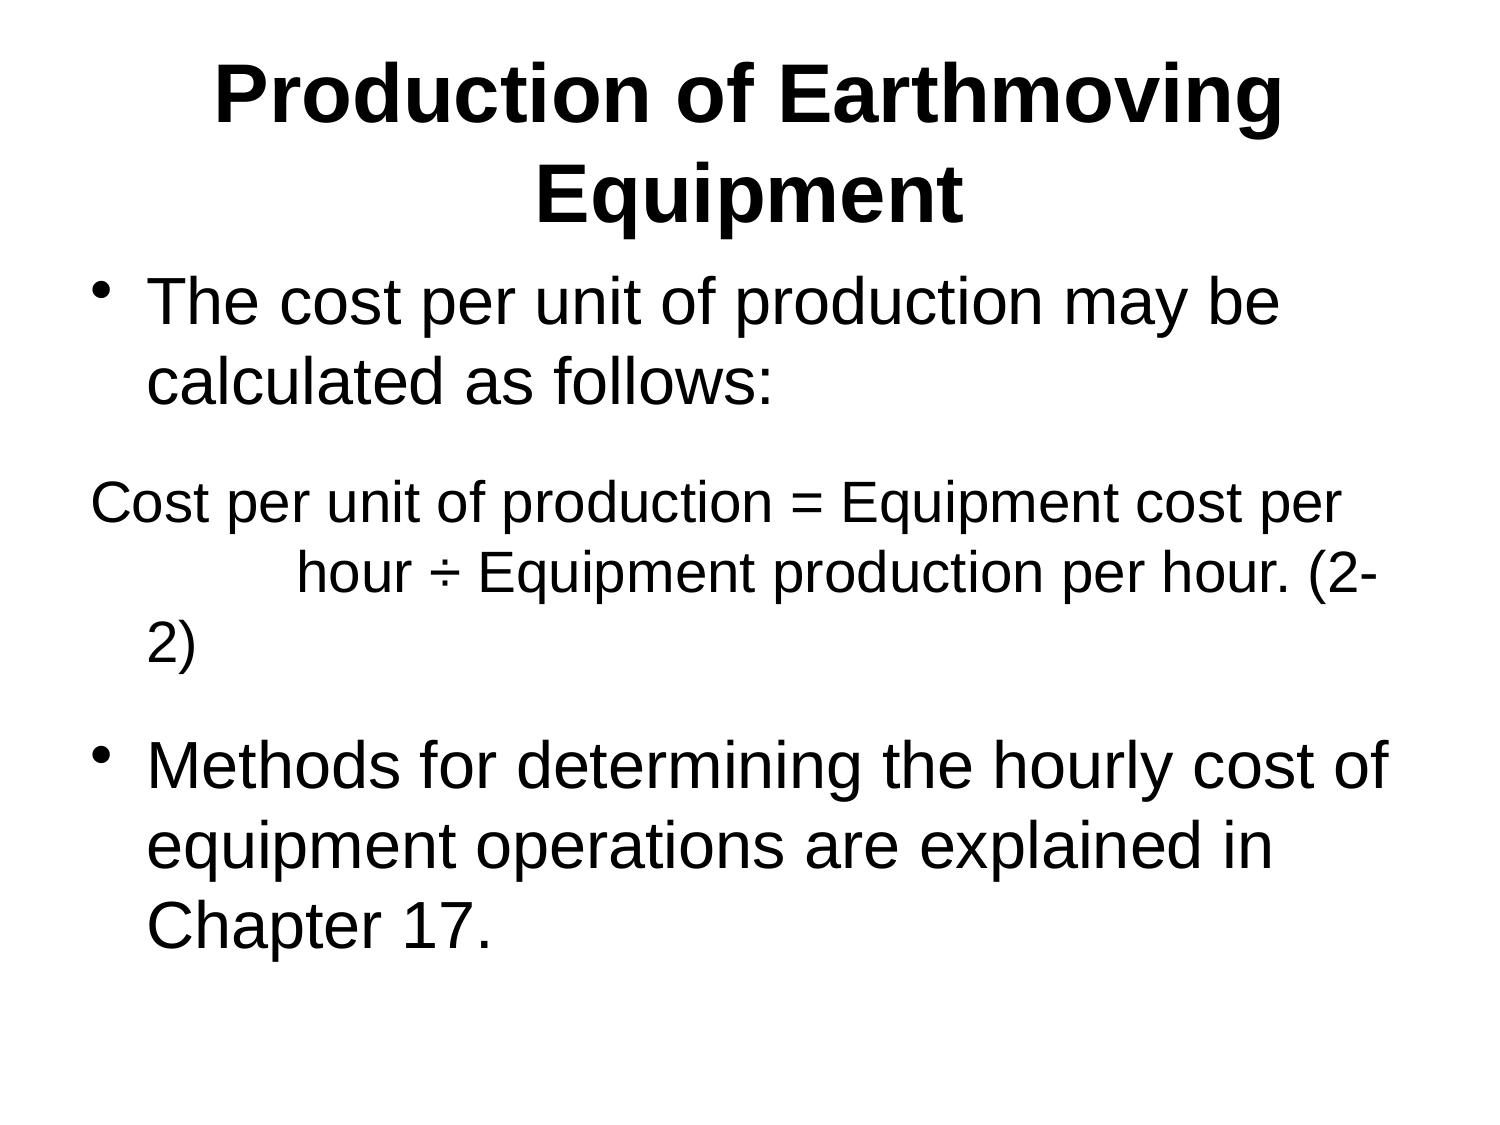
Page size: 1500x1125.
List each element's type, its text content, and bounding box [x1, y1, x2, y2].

list The cost per unit of production may be calculated as follows: Cost per unit of production = Equipment cost per hour ÷ Equipment production per hour. (2-2) Methods for determining the hourly cost of equipment operations are explained in Chapter 17. [74, 249, 1426, 1063]
title Production of Earthmoving Equipment [74, 44, 1426, 233]
